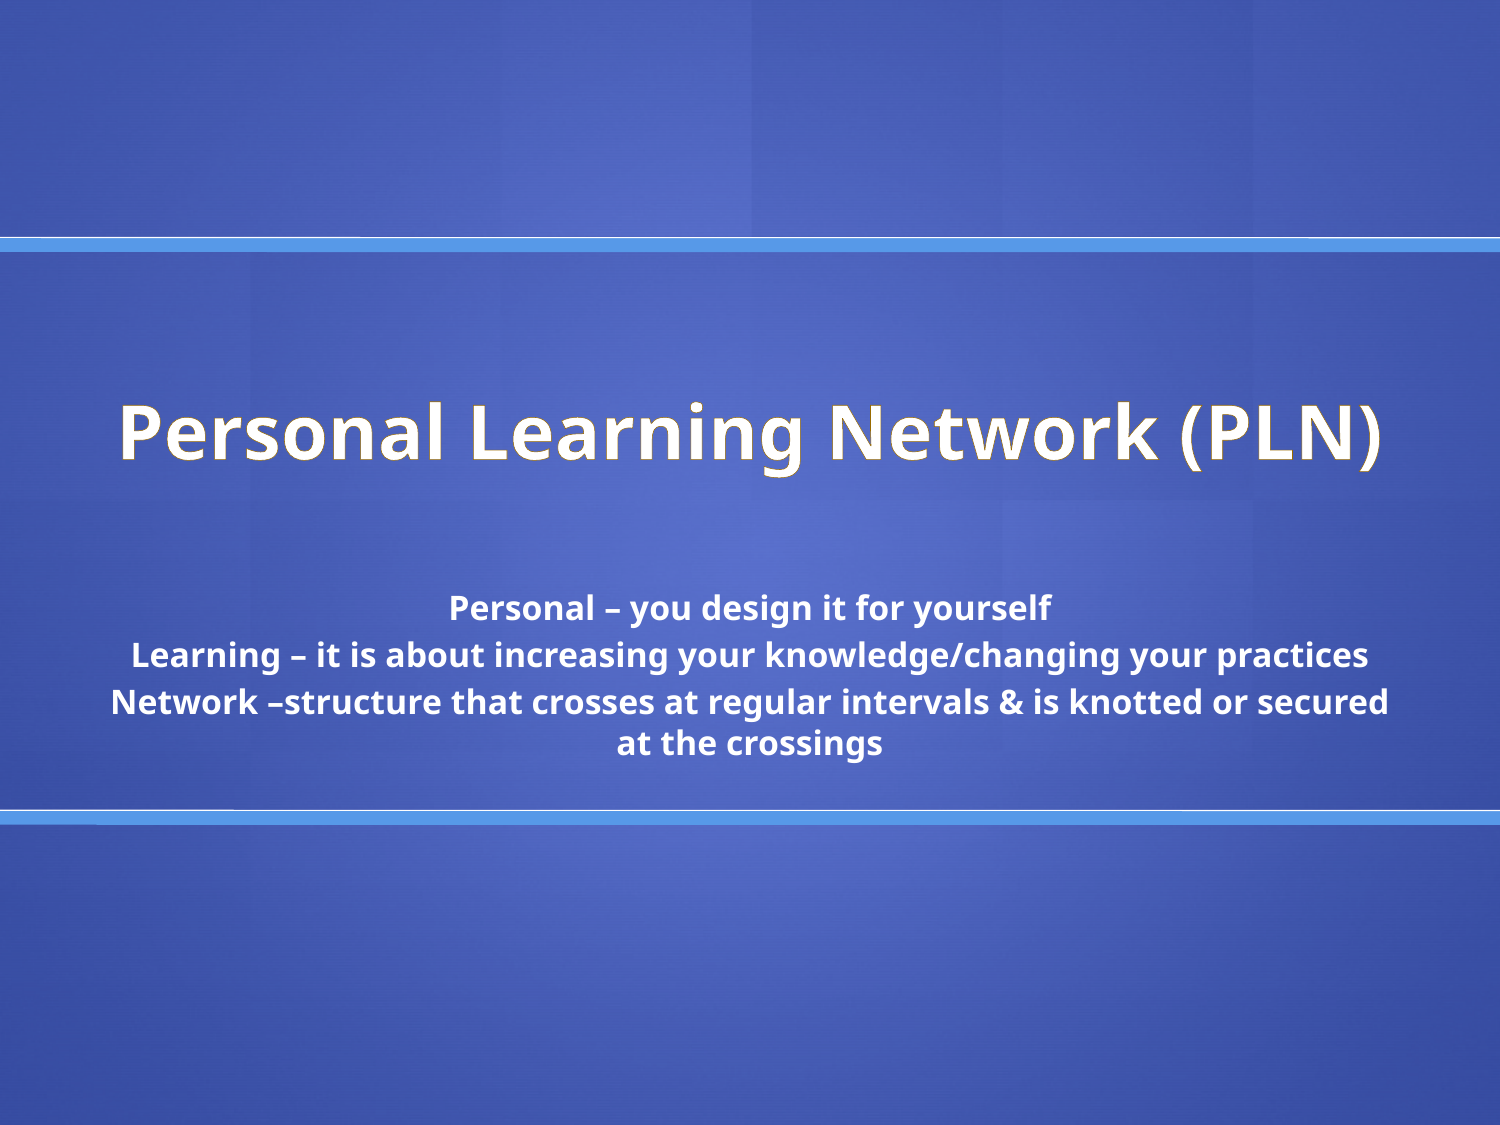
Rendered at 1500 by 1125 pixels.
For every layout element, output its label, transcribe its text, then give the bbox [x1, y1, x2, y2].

list Personal – you design it for yourself Learning – it is about increasing your knowledge/changing your practices Network –structure that crosses at regular intervals & is knotted or secured at the crossings [75, 578, 1425, 800]
title Personal Learning Network (PLN) [75, 350, 1425, 574]
